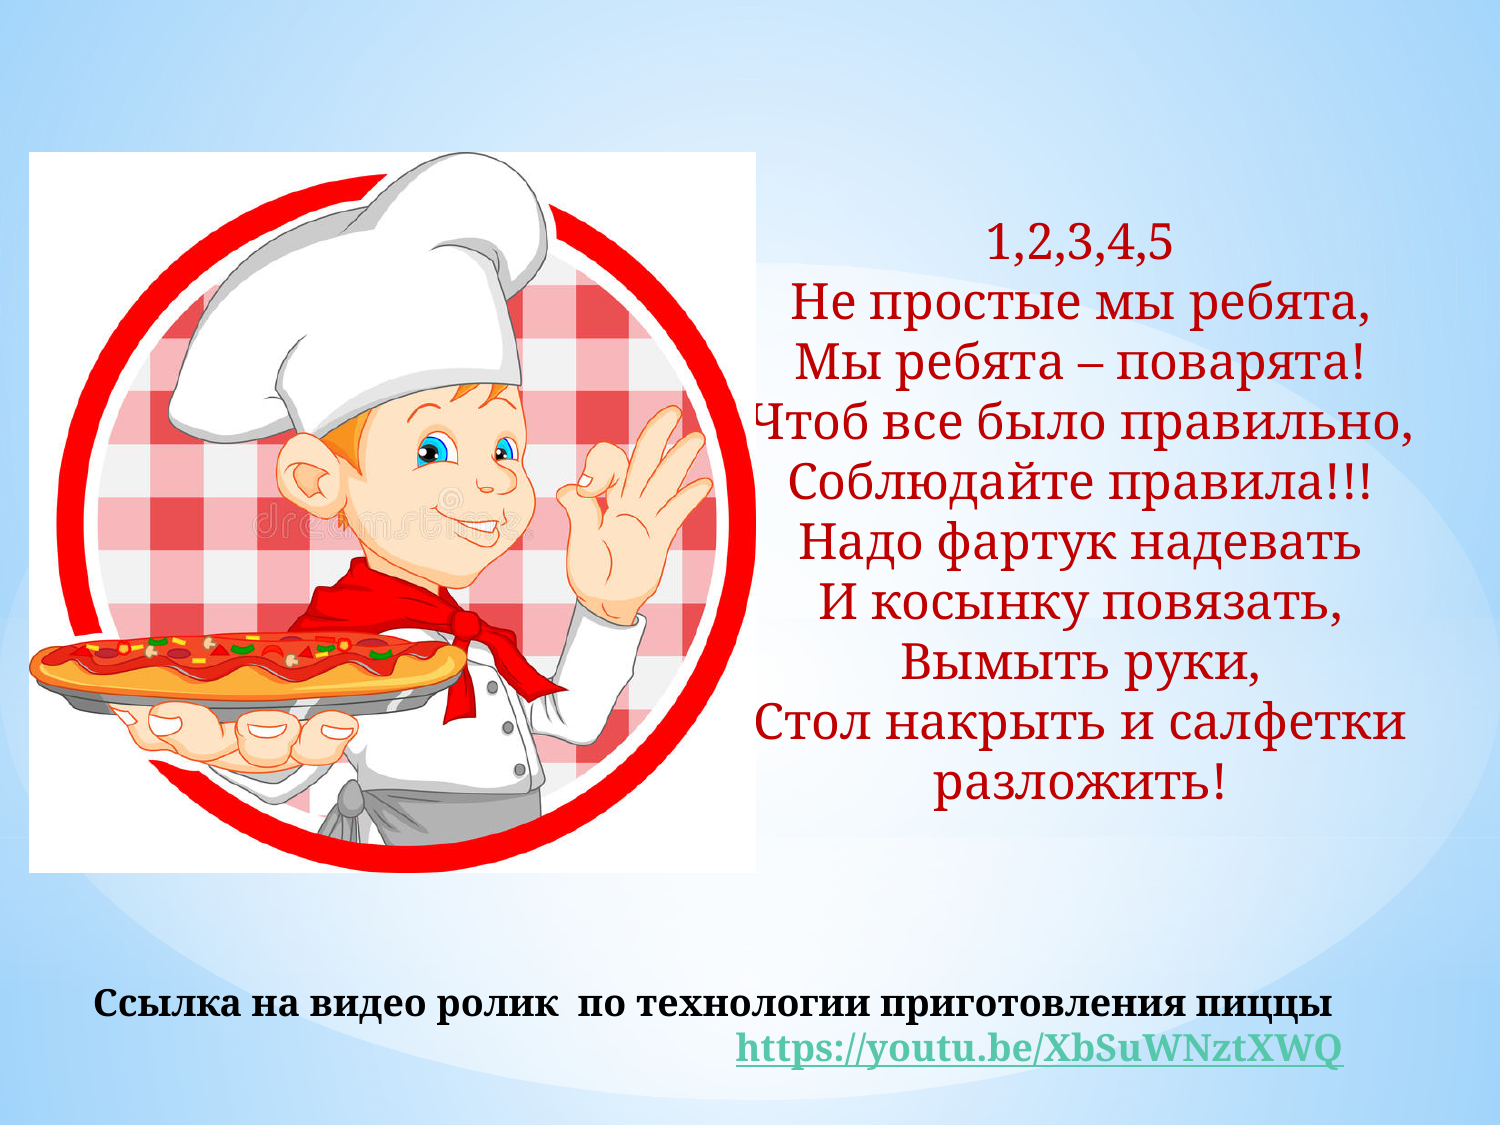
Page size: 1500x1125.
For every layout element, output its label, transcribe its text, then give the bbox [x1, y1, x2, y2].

picture [29, 152, 757, 874]
text_box Ссылка на видео ролик по технологии приготовления пиццы https://youtu.be/XbSuWNztXWQ [70, 971, 1359, 1125]
text_box 1,2,3,4,5 Не простые мы ребята, Мы ребята – поварята! Чтоб все было правильно, Соблюдайте правила!!! Надо фартук надевать И косынку повязать, Вымыть руки, Стол накрыть и салфетки разложить! [761, 202, 1447, 817]
